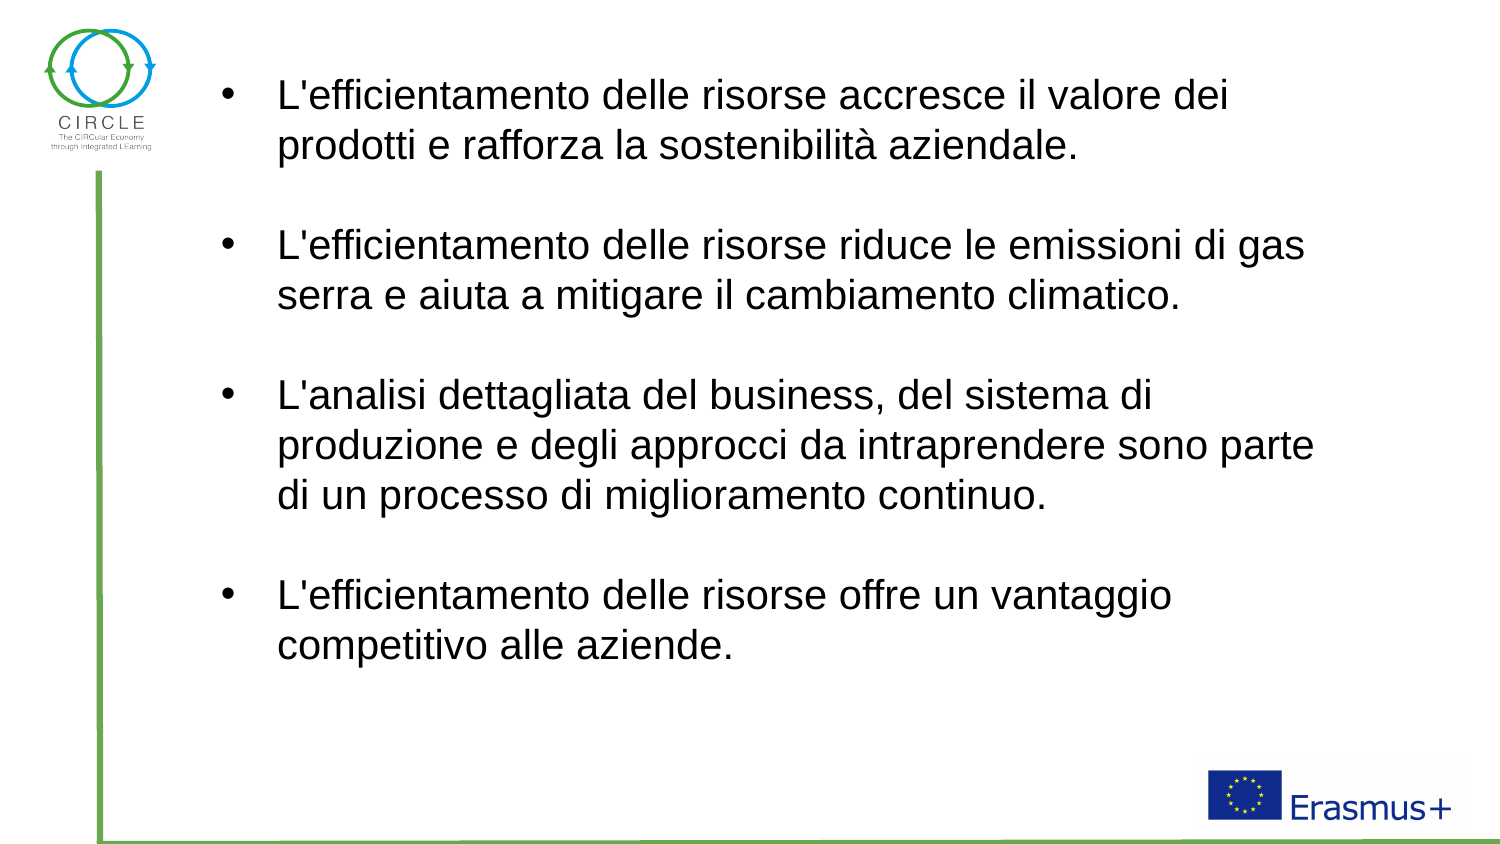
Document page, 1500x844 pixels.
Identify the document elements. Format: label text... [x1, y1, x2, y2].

text_box L'efficientamento delle risorse accresce il valore dei prodotti e rafforza la sostenibilità aziendale. L'efficientamento delle risorse riduce le emissioni di gas serra e aiuta a mitigare il cambiamento climatico. L'analisi dettagliata del business, del sistema di produzione e degli approcci da intraprendere sono parte di un processo di miglioramento continuo. L'efficientamento delle risorse offre un vantaggio competitivo alle aziende. [205, 25, 1359, 840]
picture [1193, 755, 1465, 834]
picture [32, 24, 167, 156]
